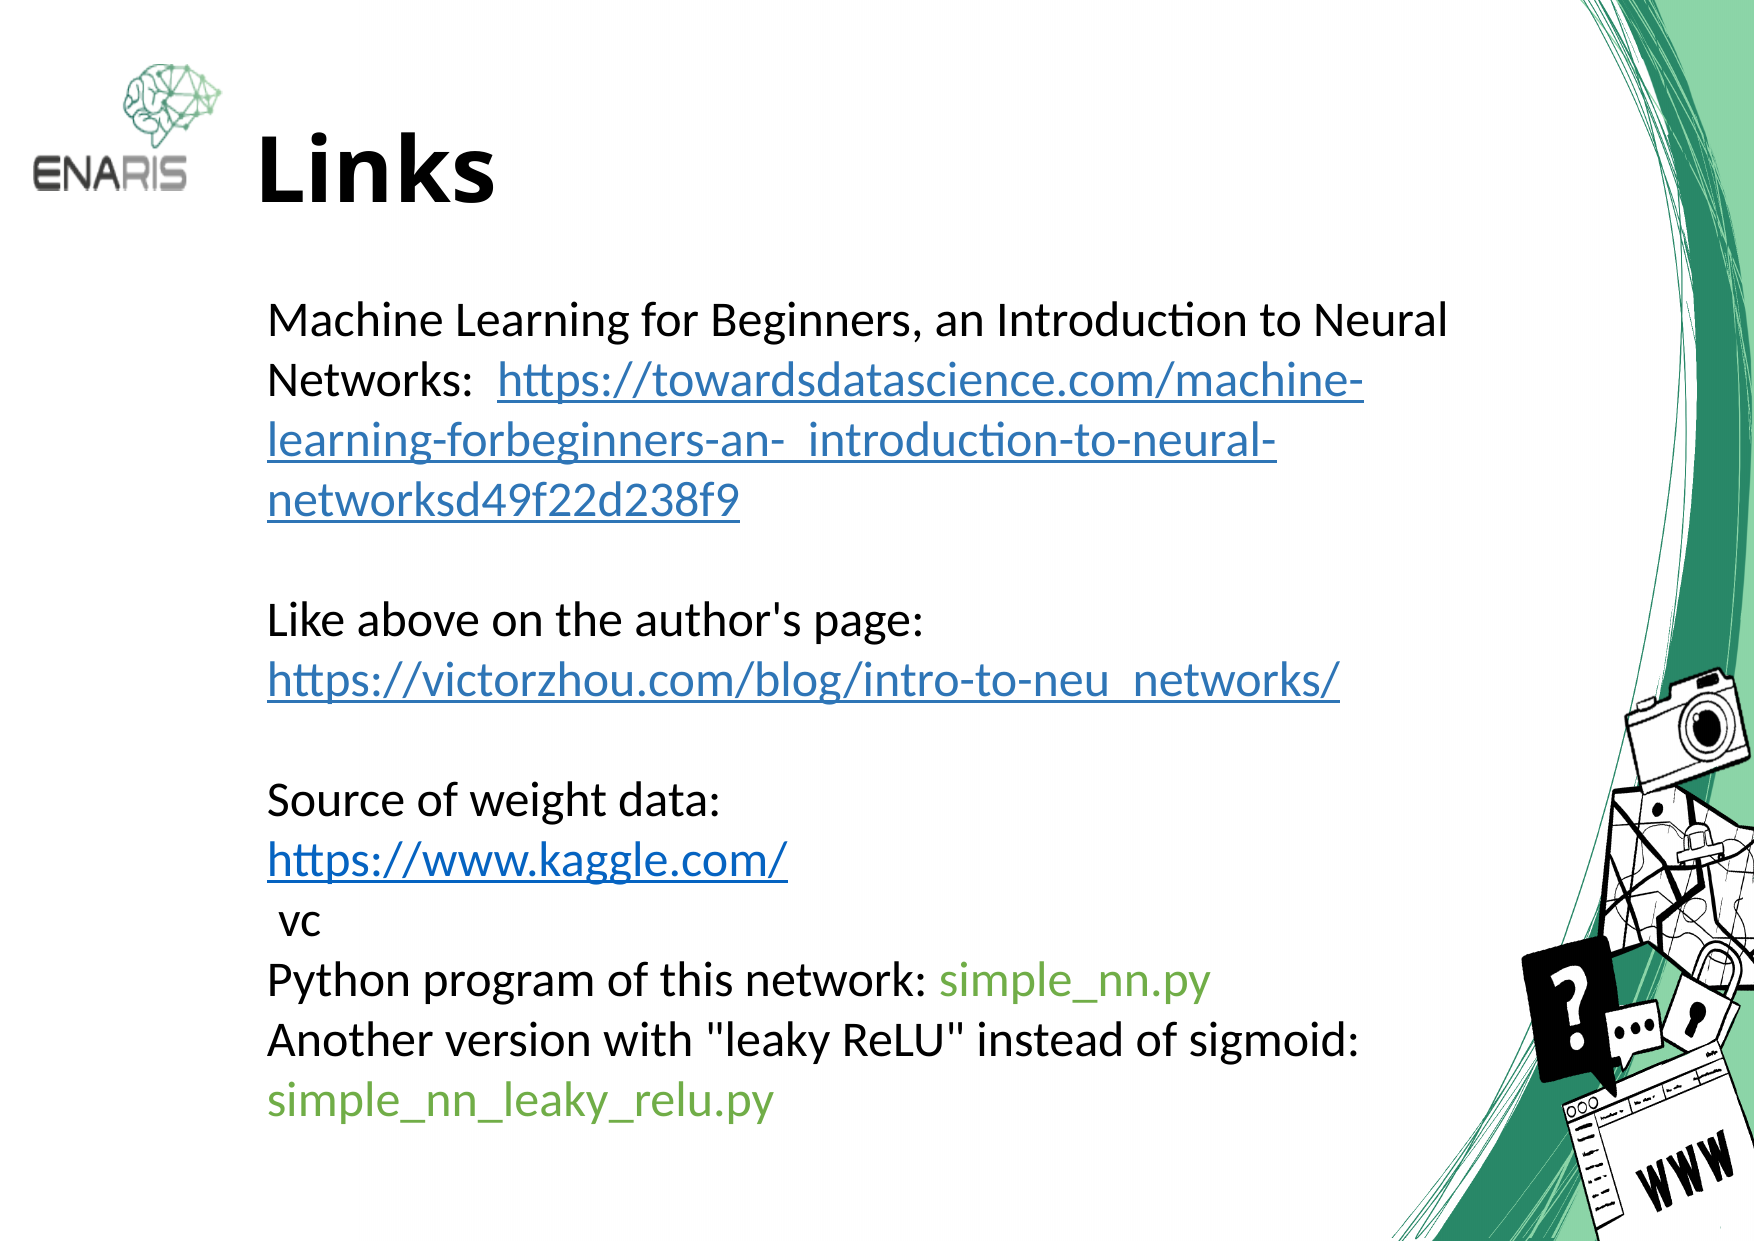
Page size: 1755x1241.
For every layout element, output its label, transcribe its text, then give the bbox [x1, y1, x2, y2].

picture [33, 64, 223, 191]
picture [358, 0, 1754, 1241]
text_box Machine Learning for Beginners, an Introduction to Neural Networks: https://towardsdatascience.com/machine-learning-forbeginners-an- introduction-to-neural-networksd49f22d238f9 Like above on the author's page: https://victorzhou.com/blog/intro-to-neu networks/ Source of weight data: https://www.kaggle.com/ vc Python program of this network: simple_nn.py Another version with "leaky ReLU" instead of sigmoid: simple_nn_leaky_relu.py [252, 278, 1527, 1134]
title Links [252, 60, 1664, 270]
